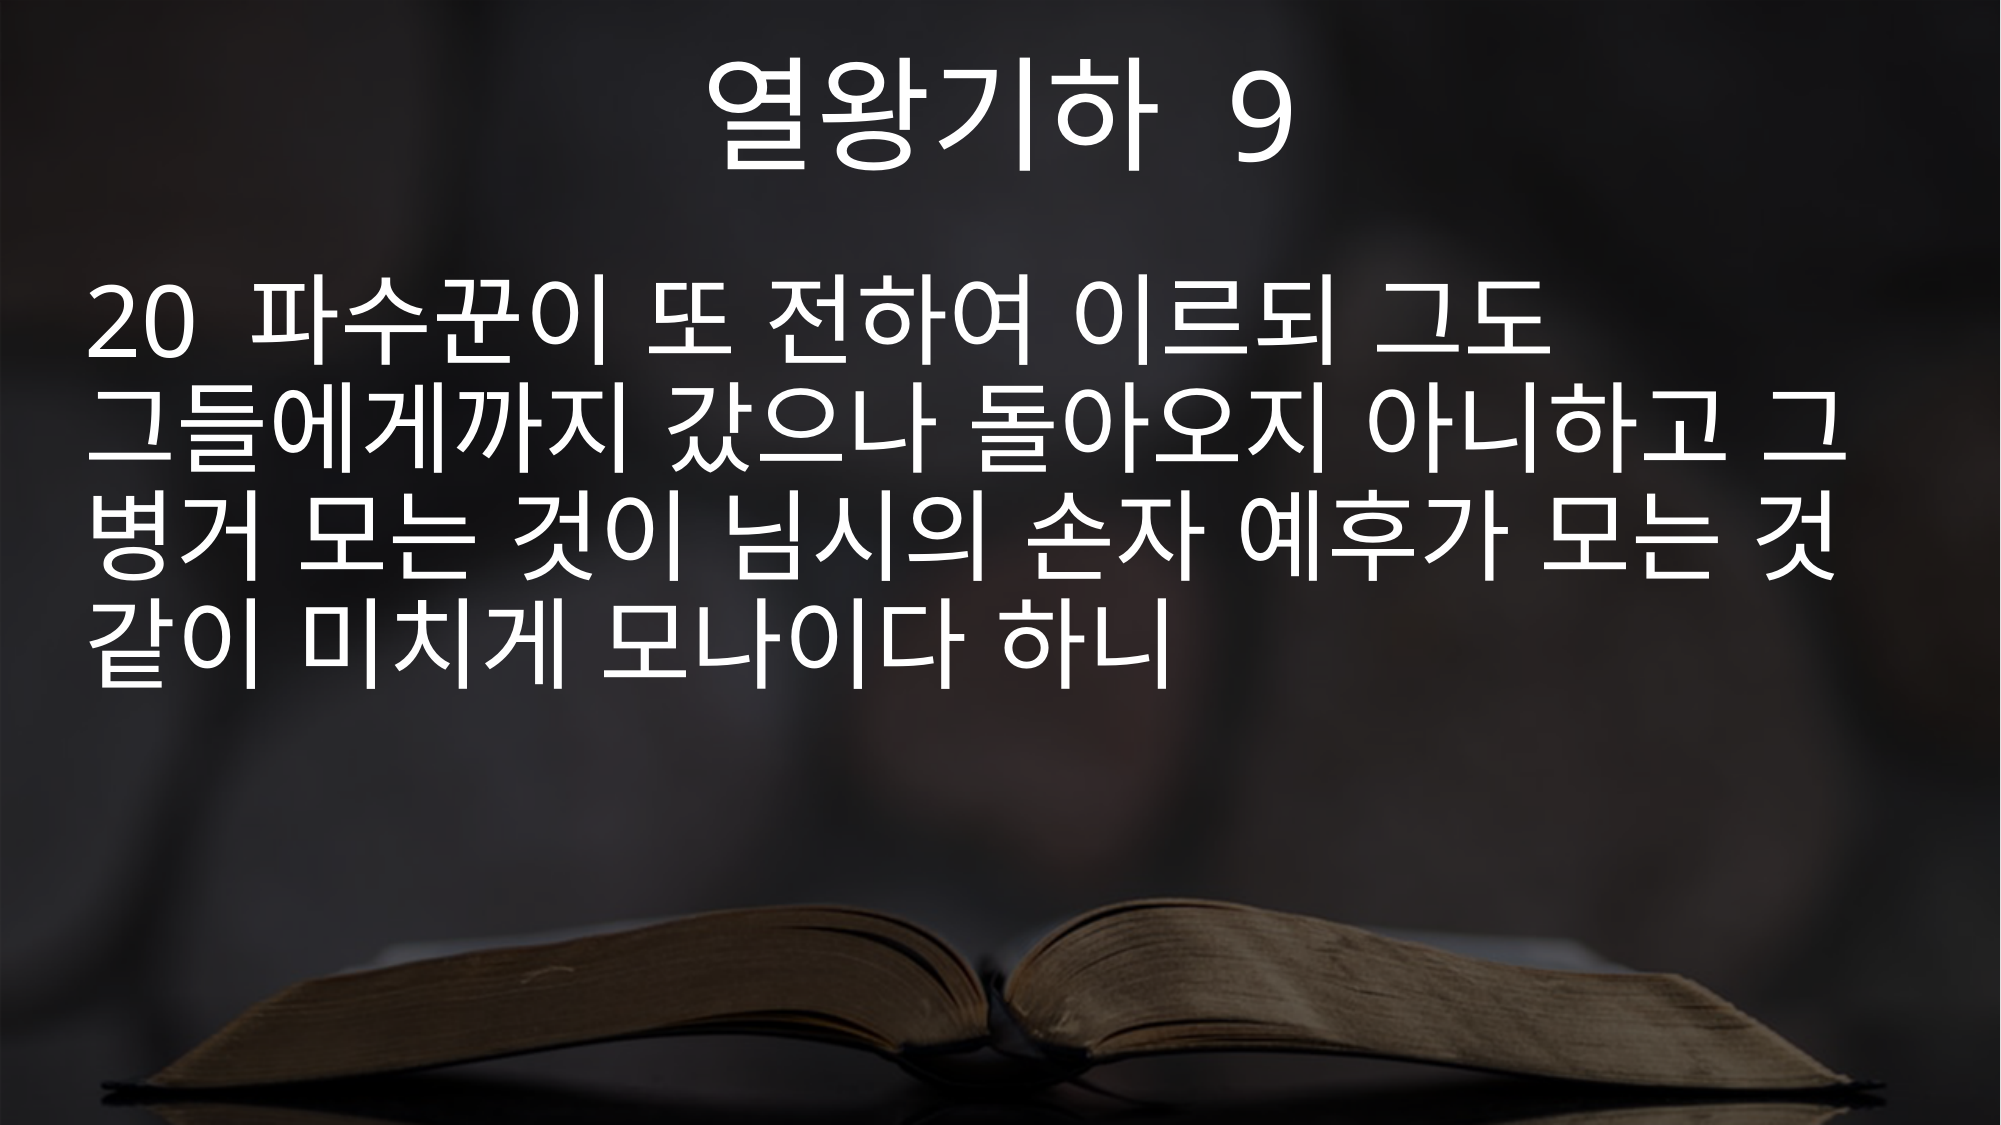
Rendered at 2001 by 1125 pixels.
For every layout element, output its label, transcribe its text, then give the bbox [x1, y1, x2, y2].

list 20 파수꾼이 또 전하여 이르되 그도 그들에게까지 갔으나 돌아오지 아니하고 그 병거 모는 것이 님시의 손자 예후가 모는 것 같이 미치게 모나이다 하니 [69, 263, 1953, 423]
picture [0, 0, 2001, 1125]
footer 열왕기하 9 [0, 32, 2000, 192]
